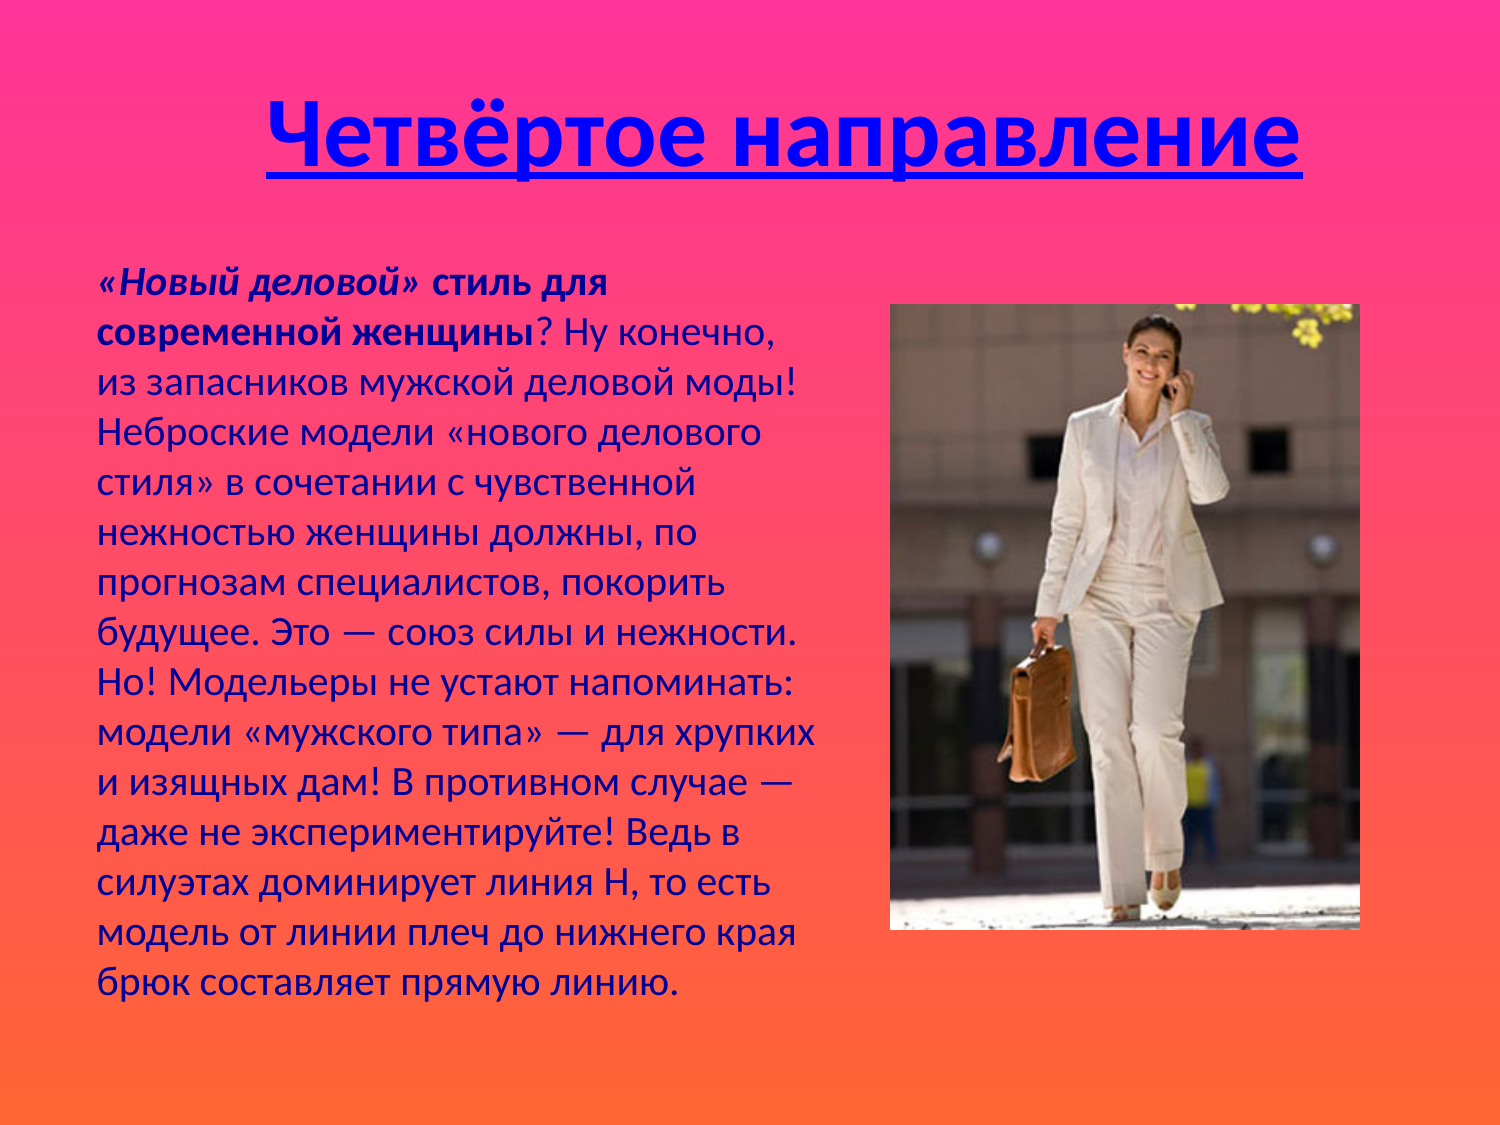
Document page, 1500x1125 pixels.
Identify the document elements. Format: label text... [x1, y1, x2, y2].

text_box Четвёртое направление [251, 58, 1318, 194]
picture [890, 304, 1360, 930]
text_box «Новый деловой» стиль для современной женщины? Ну конечно, из запасников мужской деловой моды! Неброские модели «нового делового стиля» в сочетании с чувственной нежностью женщины должны, по прогнозам специалистов, покорить будущее. Это — союз силы и нежности. Но! Модельеры не устают напоминать: модели «мужского типа» — для хрупких и изящных дам! В противном случае — даже не экспериментируйте! Ведь в силуэтах доминирует линия Н, то есть модель от линии плеч до нижнего края брюк составляет прямую линию. [81, 246, 832, 1012]
